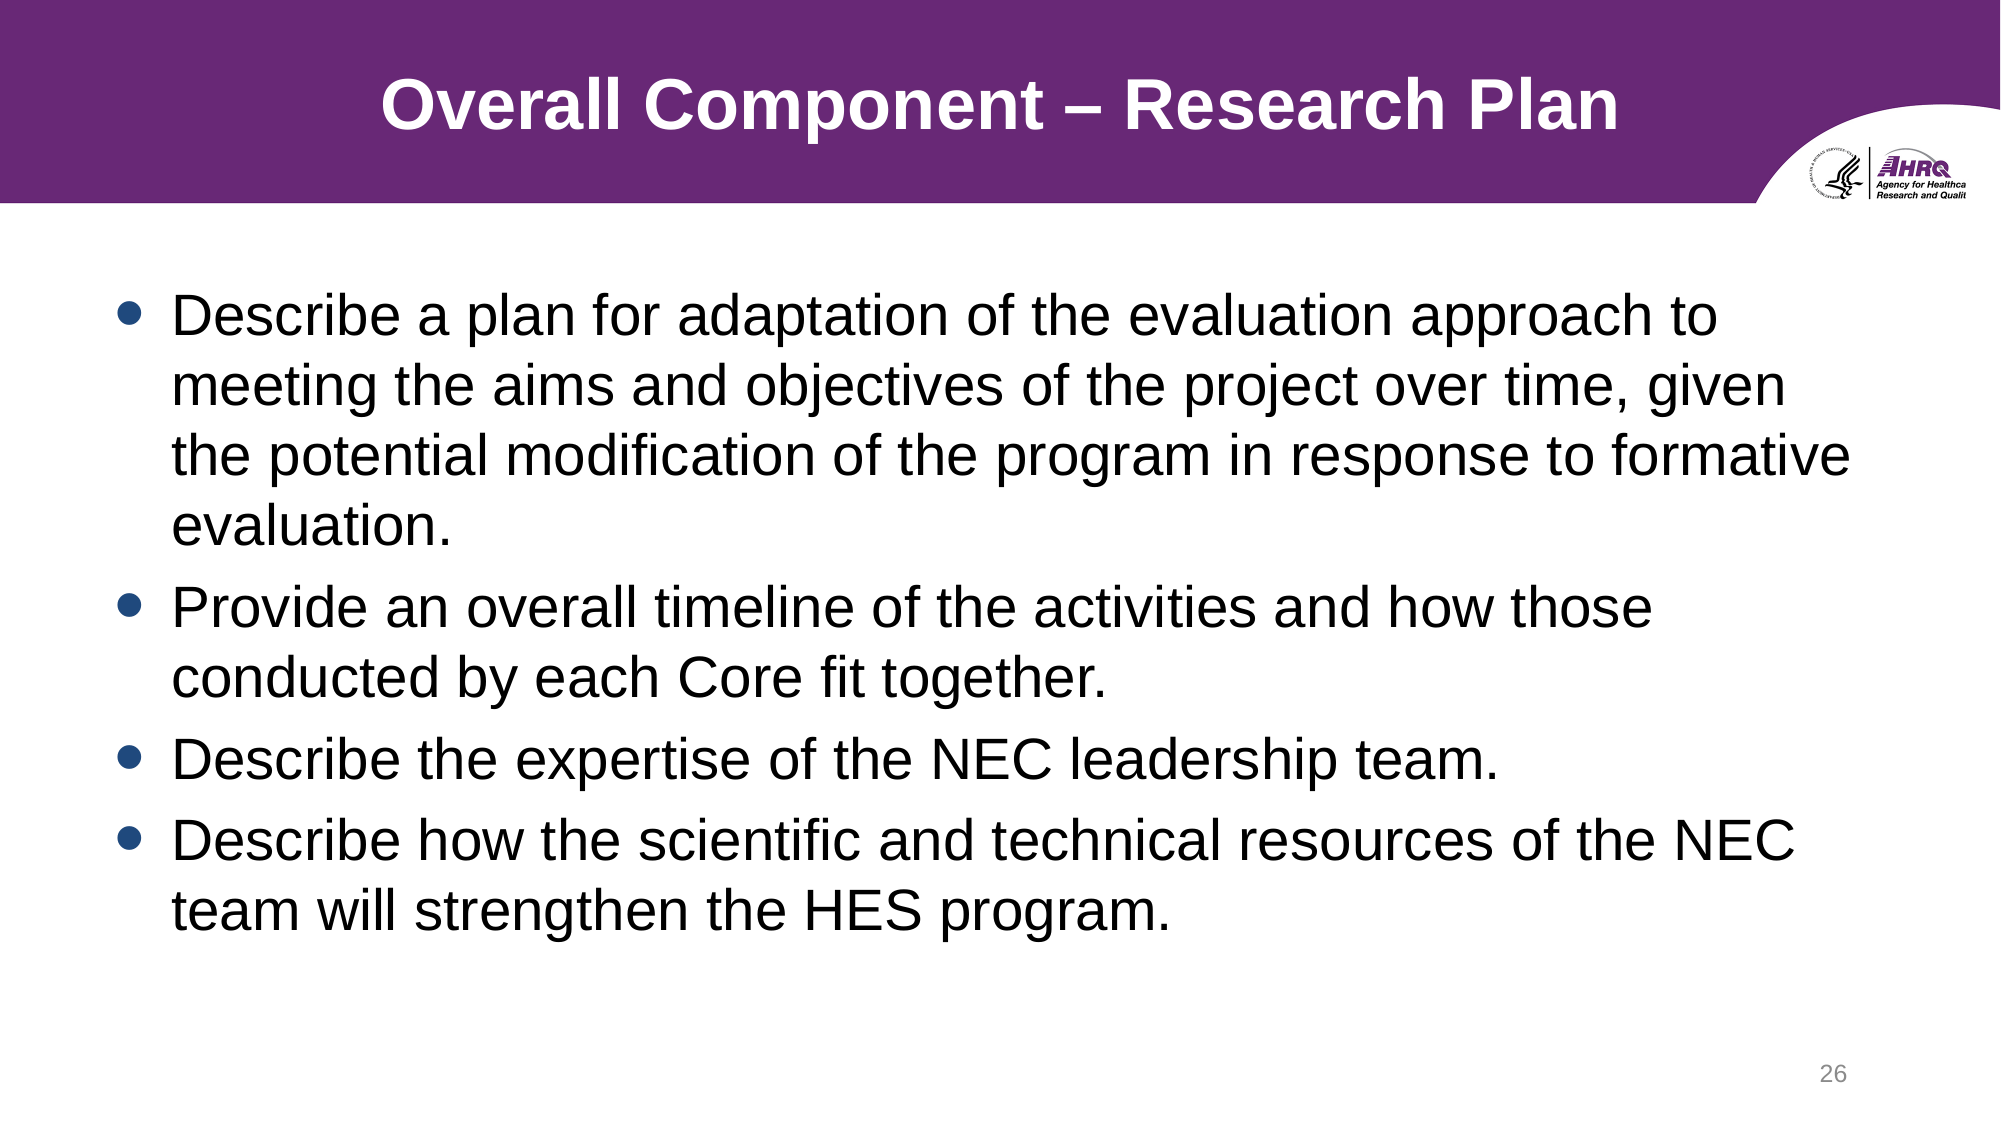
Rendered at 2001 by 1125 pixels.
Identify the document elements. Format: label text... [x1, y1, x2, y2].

title Overall Component – Research Plan [275, 50, 1725, 152]
list Describe a plan for adaptation of the evaluation approach to meeting the aims and objectives of the project over time, given the potential modification of the program in response to formative evaluation. Provide an overall timeline of the activities and how those conducted by each Core fit together. Describe the expertise of the NEC leadership team. Describe how the scientific and technical resources of the NEC team will strengthen the HES program. [99, 270, 1900, 1013]
slide_number 26 [1412, 1042, 1863, 1103]
picture [0, 0, 2001, 1125]
